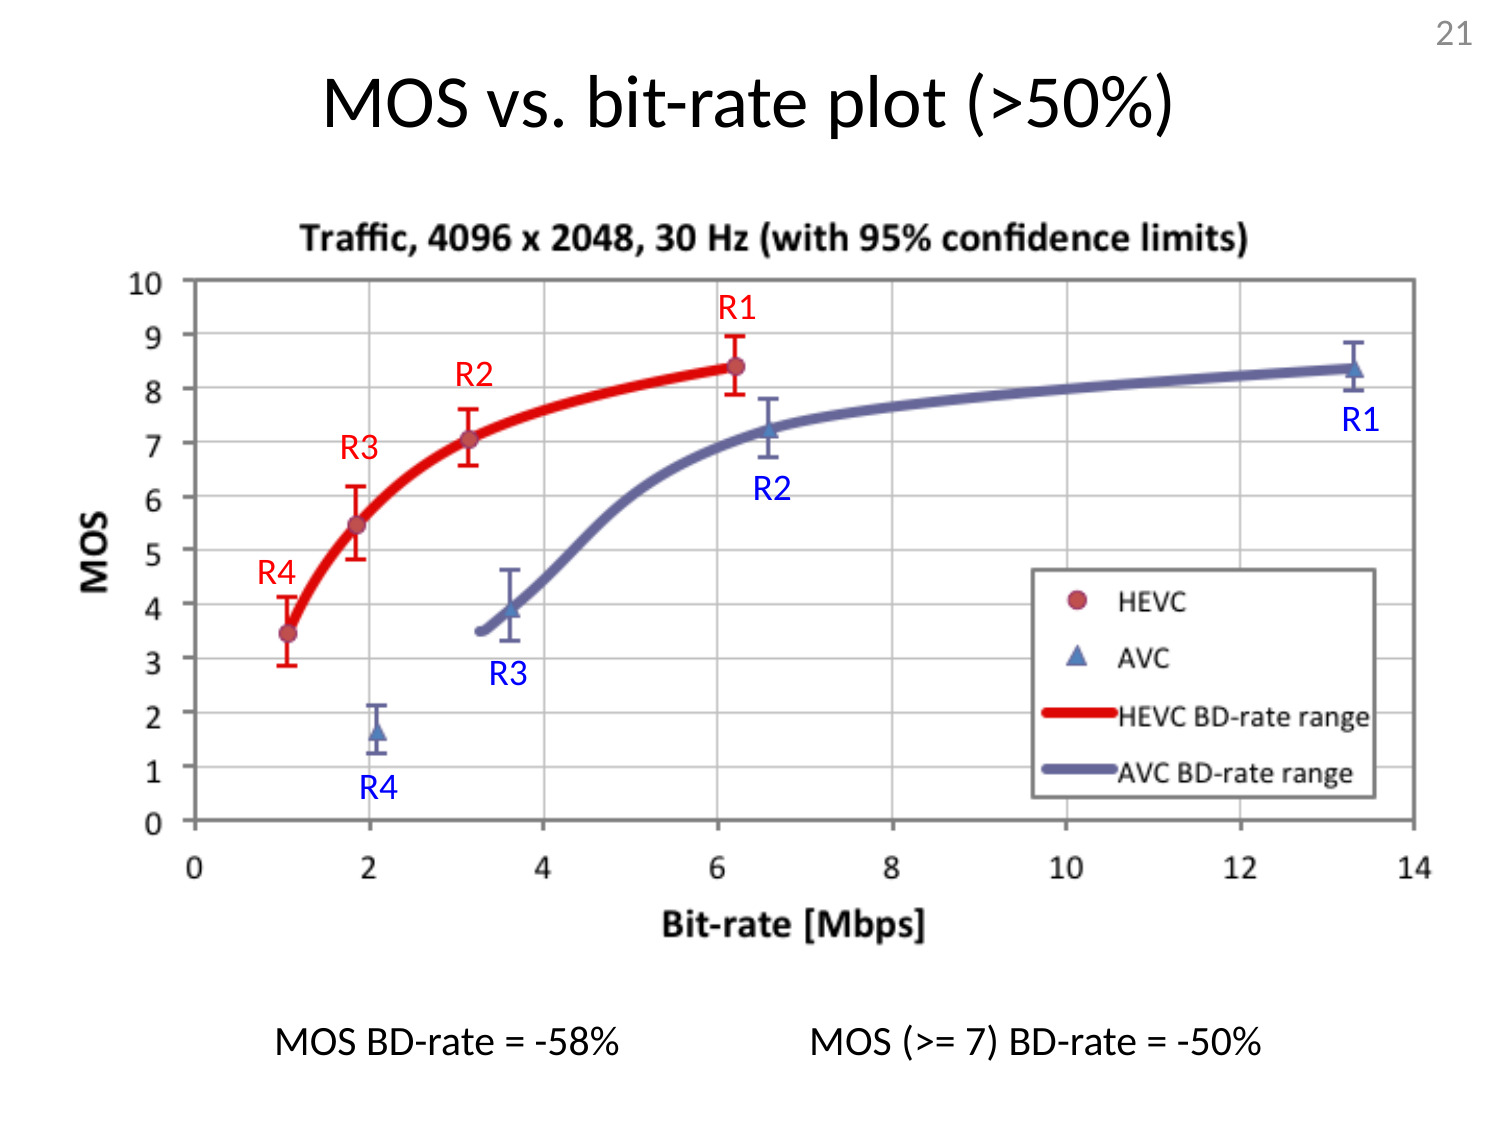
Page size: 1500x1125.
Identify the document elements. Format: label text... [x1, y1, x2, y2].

text_box MOS BD-rate = -58% MOS (>= 7) BD-rate = -50% [259, 1006, 1278, 1071]
text_box MOS vs. bit-rate plot (>50%) [26, 45, 1473, 158]
slide_number 21 [1374, 0, 1489, 60]
picture [0, 172, 1500, 951]
